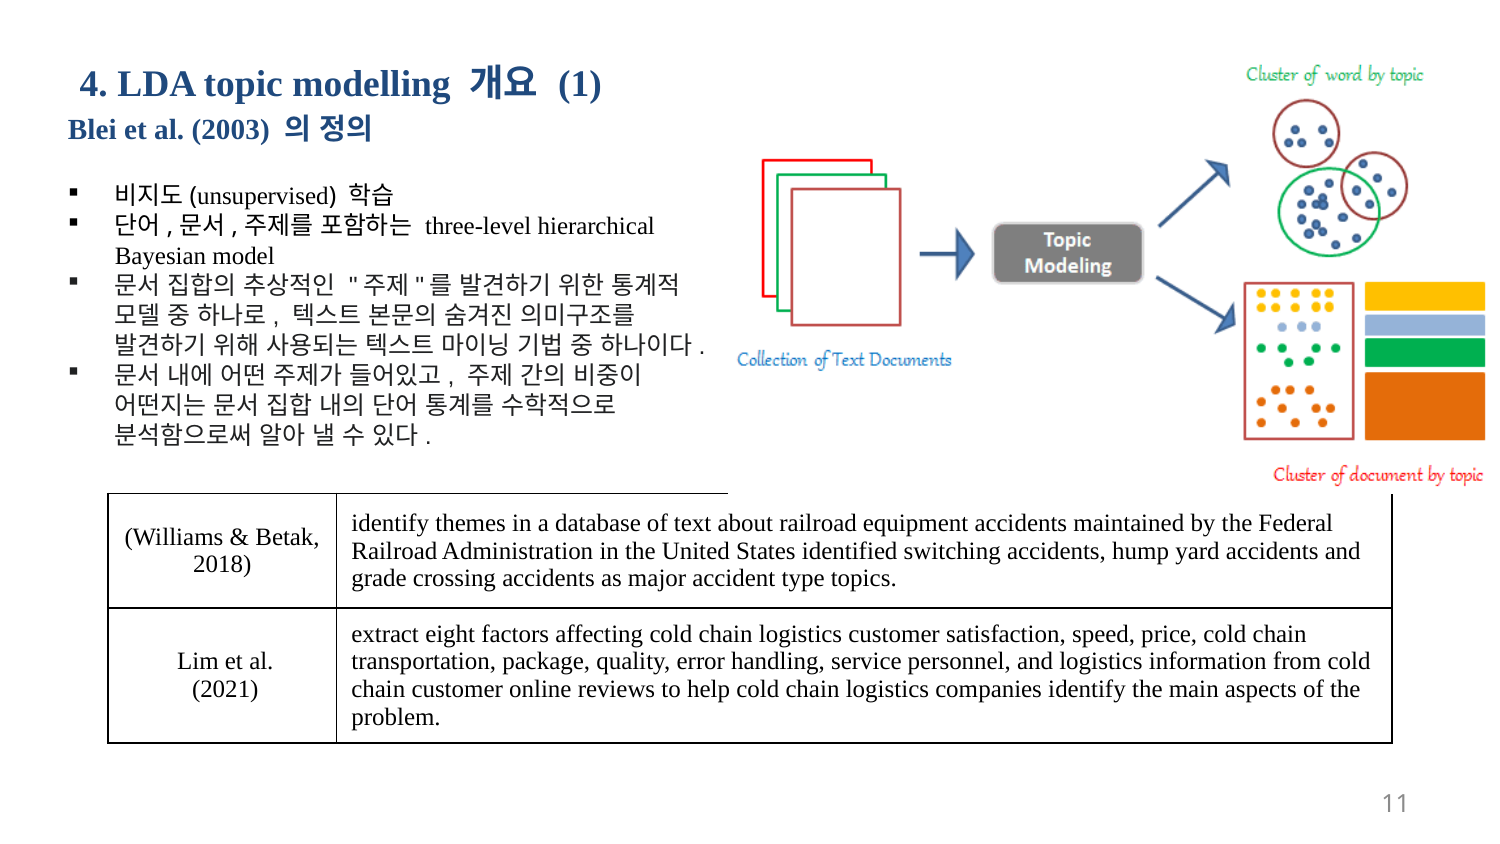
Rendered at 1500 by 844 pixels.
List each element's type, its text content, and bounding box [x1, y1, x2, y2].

picture [728, 61, 1497, 494]
table_header identify themes in a database of text about railroad equipment accidents maintained by the Federal Railroad Administration in the United States identified switching accidents, hump yard accidents and grade crossing accidents as major accident type topics. [337, 494, 1391, 607]
text_box Blei et al. (2003) 의 정의 비지도(unsupervised) 학습 단어,문서,주제를 포함하는 three-level hierarchical Bayesian model 문서 집합의 추상적인 "주제"를 발견하기 위한 통계적 모델 중 하나로, 텍스트 본문의 숨겨진 의미구조를 발견하기 위해 사용되는 텍스트 마이닝 기법 중 하나이다. 문서 내에 어떤 주제가 들어있고, 주제 간의 비중이 어떤지는 문서 집합 내의 단어 통계를 수학적으로 분석함으로써 알아 낼 수 있다. [53, 102, 723, 457]
table_cell Lim et al. (2021) [109, 609, 336, 742]
table_header (Williams & Betak, 2018) [109, 494, 336, 607]
table_cell extract eight factors affecting cold chain logistics customer satisfaction, speed, price, cold chain transportation, package, quality, error handling, service personnel, and logistics information from cold chain customer online reviews to help cold chain logistics companies identify the main aspects of the problem. [337, 609, 1391, 742]
slide_number 11 [1074, 782, 1425, 827]
text_box 4. LDA topic modelling 개요 (1) [64, 6, 750, 112]
